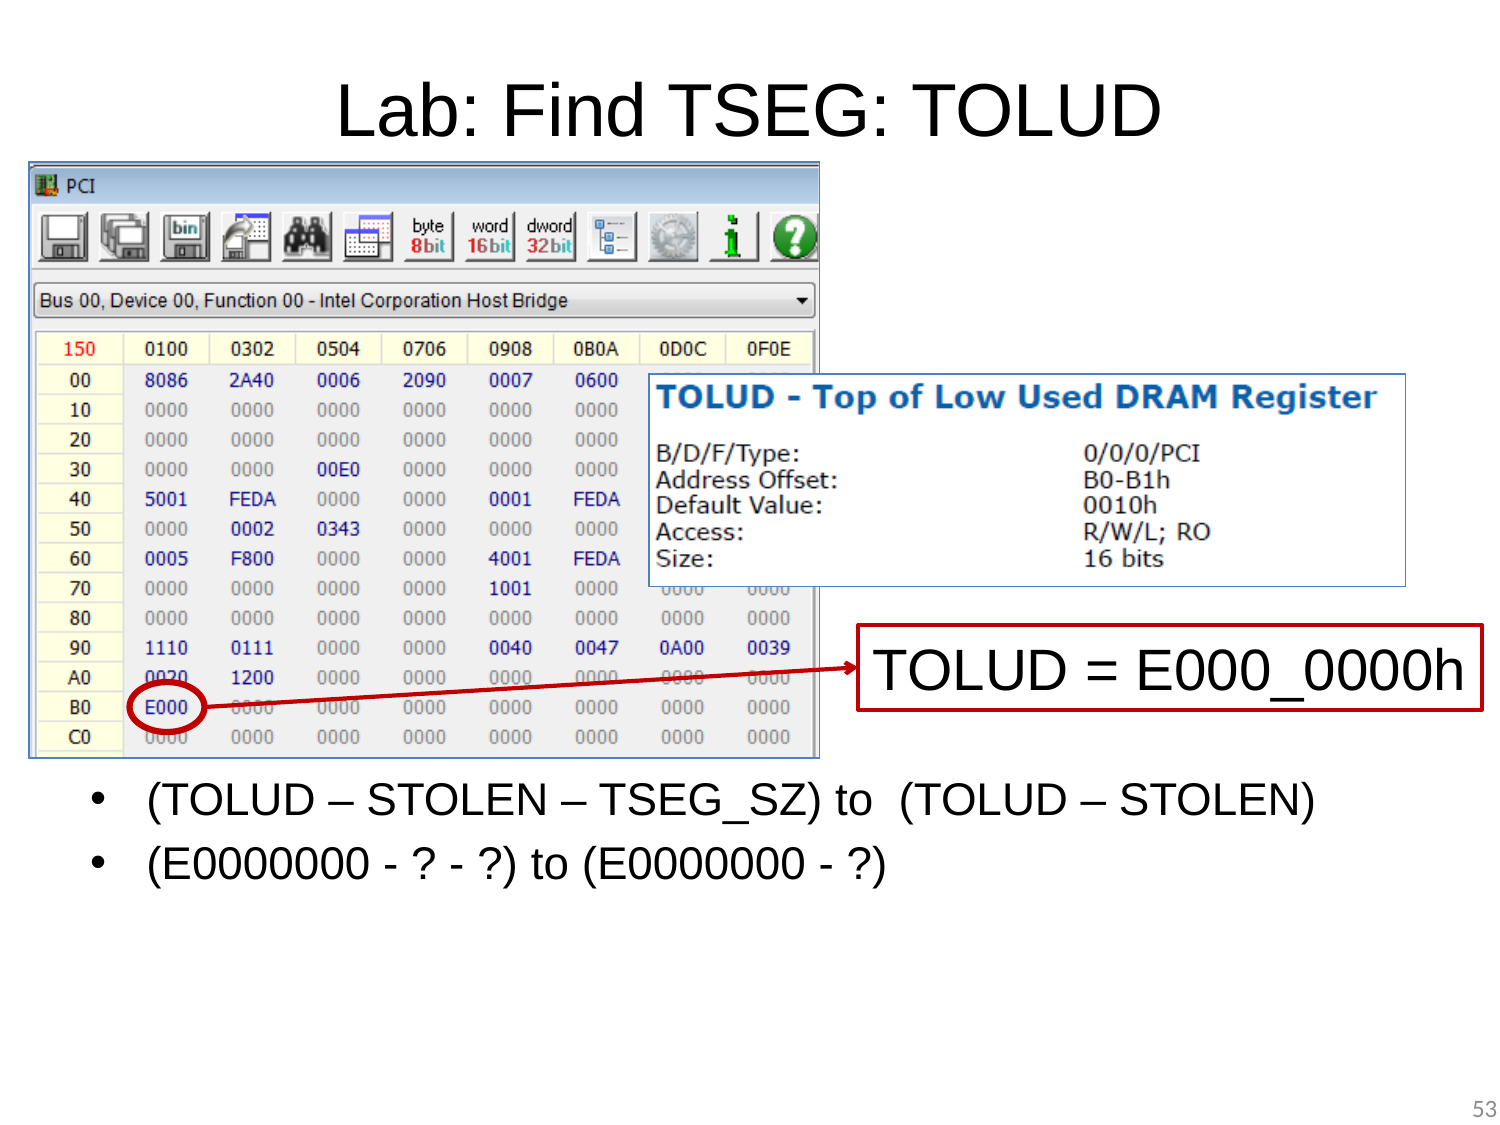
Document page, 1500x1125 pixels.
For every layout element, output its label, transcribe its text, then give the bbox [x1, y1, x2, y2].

text_box TOLUD = E000_0000h [858, 624, 1482, 710]
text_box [204, 667, 855, 708]
picture [29, 162, 1405, 758]
slide_number 53 [1162, 1077, 1500, 1125]
list (TOLUD – STOLEN – TSEG_SZ) to (TOLUD – STOLEN) (E0000000 - ? - ?) to (E0000000 - ?) [75, 762, 1425, 1100]
title Lab: Find TSEG: TOLUD [75, 24, 1425, 188]
